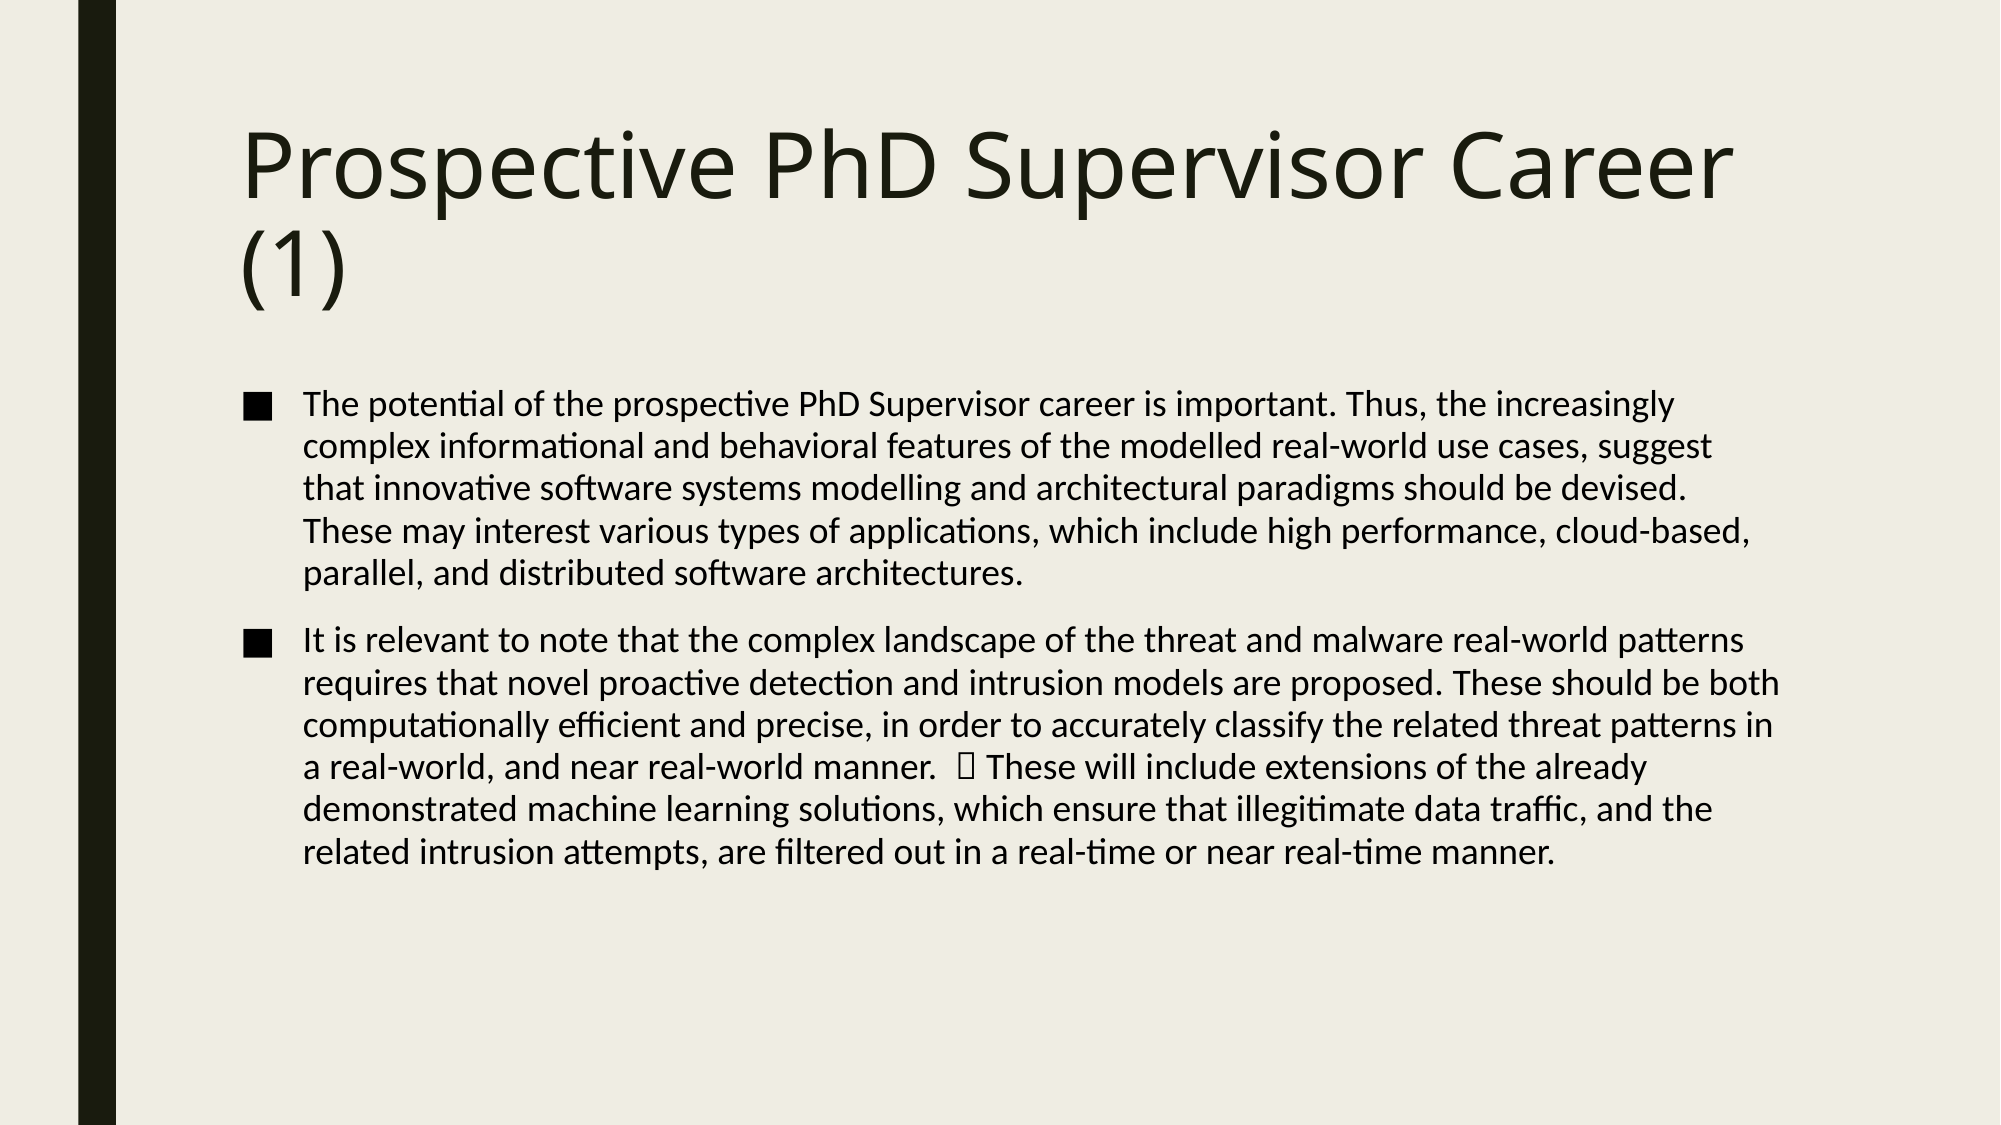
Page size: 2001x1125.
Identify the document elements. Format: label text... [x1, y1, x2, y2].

list The potential of the prospective PhD Supervisor career is important. Thus, the increasingly complex informational and behavioral features of the modelled real-world use cases, suggest that innovative software systems modelling and architectural paradigms should be devised. These may interest various types of applications, which include high performance, cloud-based, parallel, and distributed software architectures. It is relevant to note that the complex landscape of the threat and malware real-world patterns requires that novel proactive detection and intrusion models are proposed. These should be both computationally efficient and precise, in order to accurately classify the related threat patterns in a real-world, and near real-world manner.  These will include extensions of the already demonstrated machine learning solutions, which ensure that illegitimate data traffic, and the related intrusion attempts, are filtered out in a real-time or near real-time manner. [225, 375, 1800, 963]
title Prospective PhD Supervisor Career (1) [225, 112, 1800, 357]
